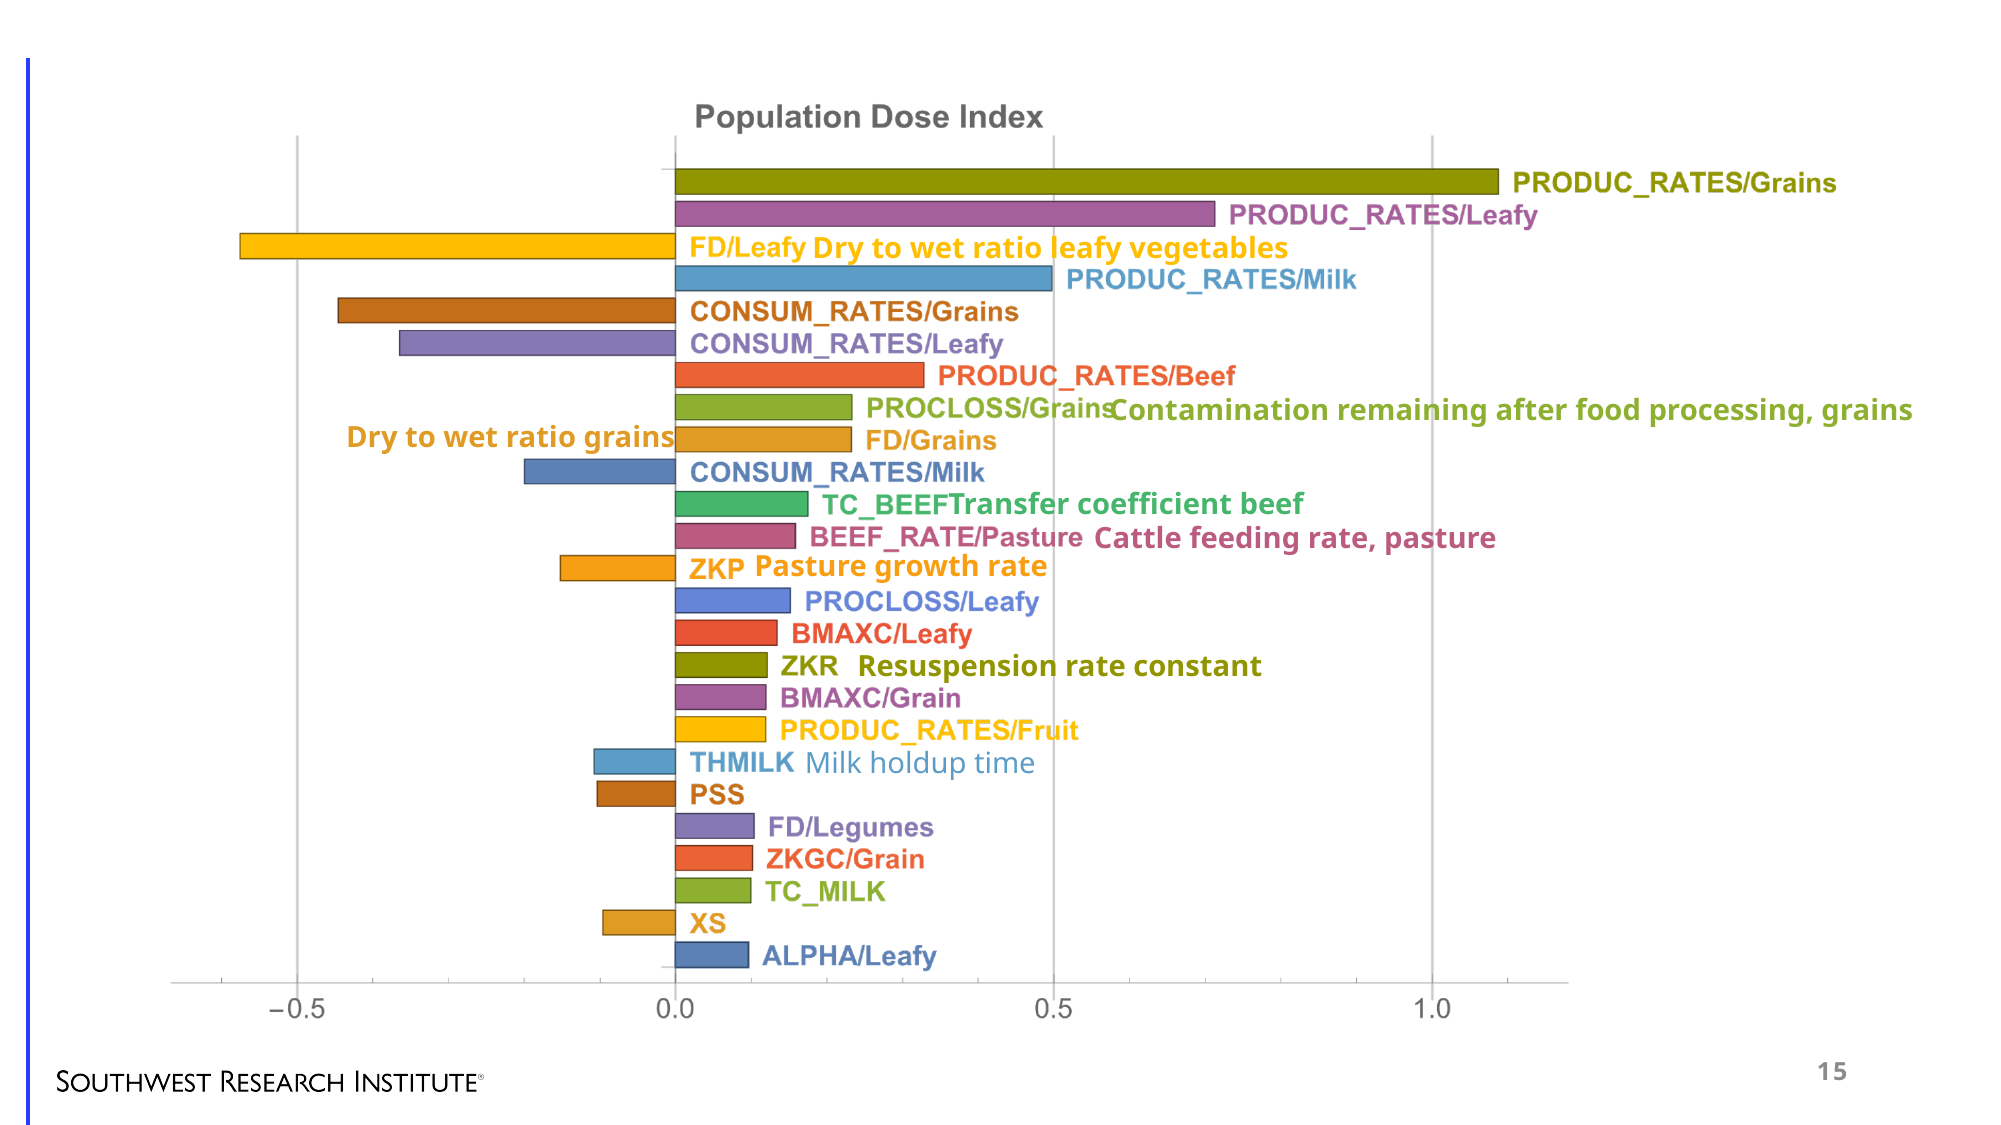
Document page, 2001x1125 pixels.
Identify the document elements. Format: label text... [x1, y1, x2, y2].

text_box Contamination remaining after food processing, grains [1840, 384, 1929, 434]
picture [57, 1070, 484, 1092]
slide_number 15 [1412, 1042, 1863, 1103]
picture [168, 97, 1840, 1027]
